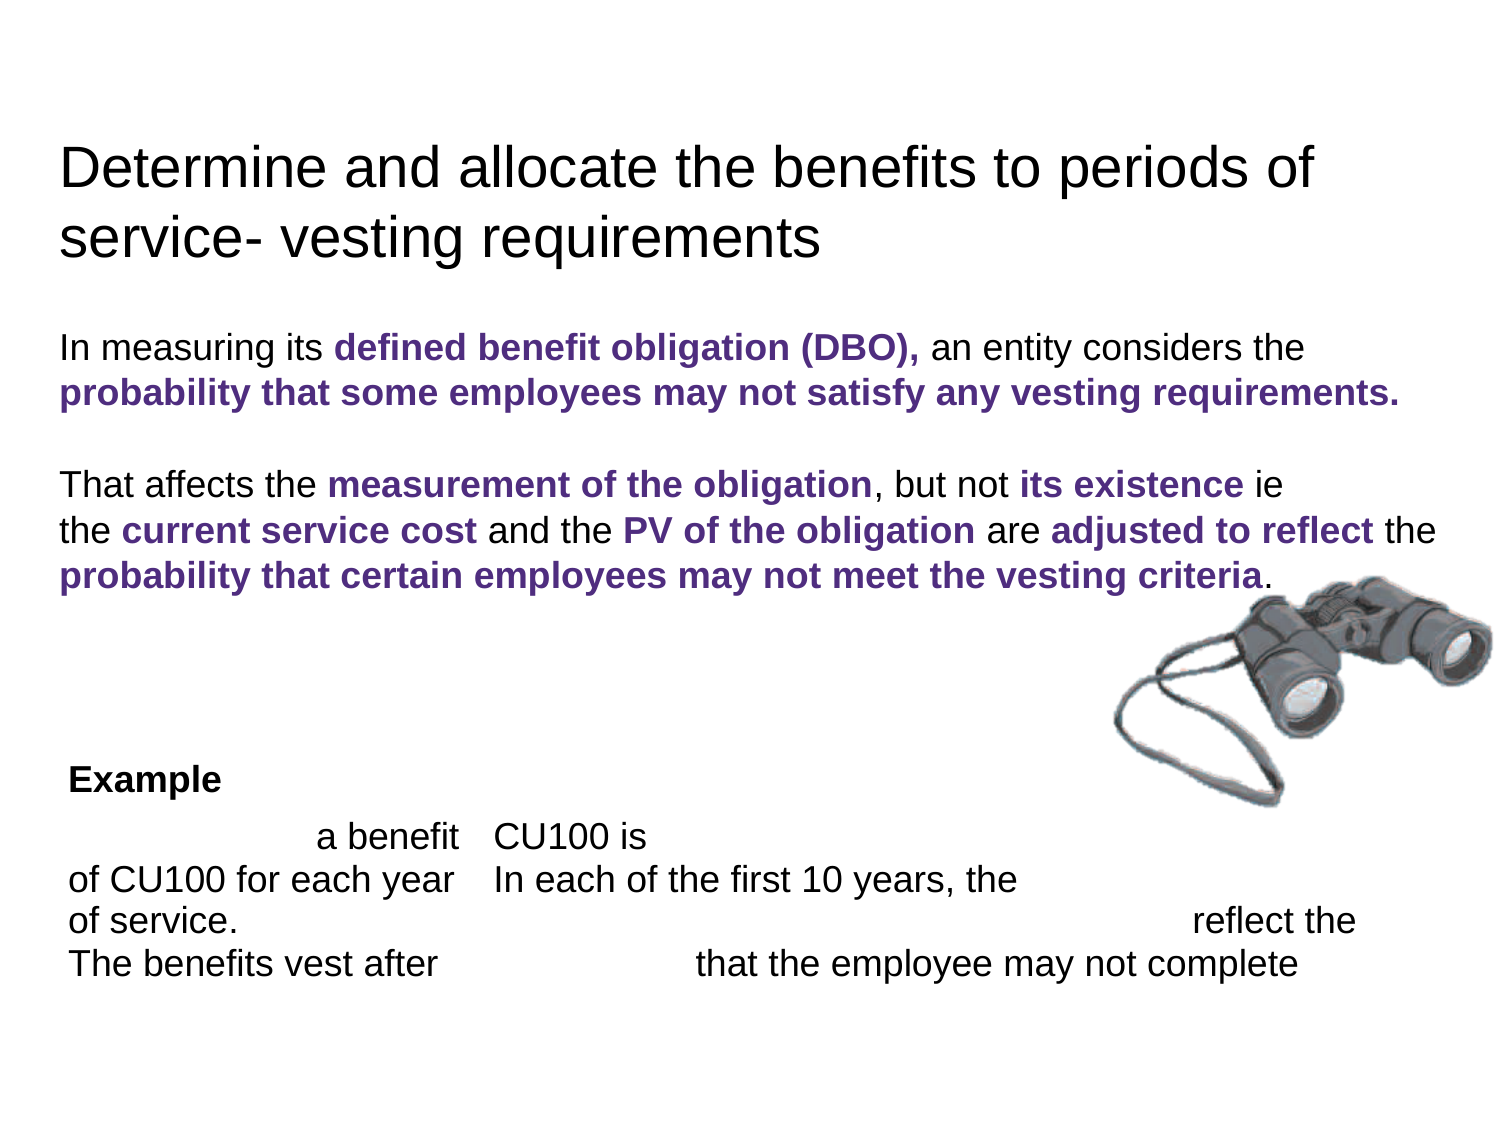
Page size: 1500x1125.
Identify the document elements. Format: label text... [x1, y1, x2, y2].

table_header Example [54, 752, 1087, 806]
title DB plan- STEP 1 Determine and allocate the benefits to periods of service- vesting requirements [58, 58, 1442, 296]
table_cell DB plan pays a benefit of CU100 for each year of service. The benefits vest after 10 years of service [54, 811, 477, 1033]
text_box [1092, 538, 1500, 823]
table_cell CU100 is attributed to each year of service. In each of the first 10 years, the current service cost and the present value of the obligation reflect the probability that the employee may not complete 10 years of service [479, 811, 1446, 1033]
list In measuring its defined benefit obligation (DBO), an entity considers the probability that some employees may not satisfy any vesting requirements. That affects the measurement of the obligation, but not its existence ie the current service cost and the PV of the obligation are adjusted to reflect the probability that certain employees may not meet the vesting criteria. [58, 322, 1442, 751]
